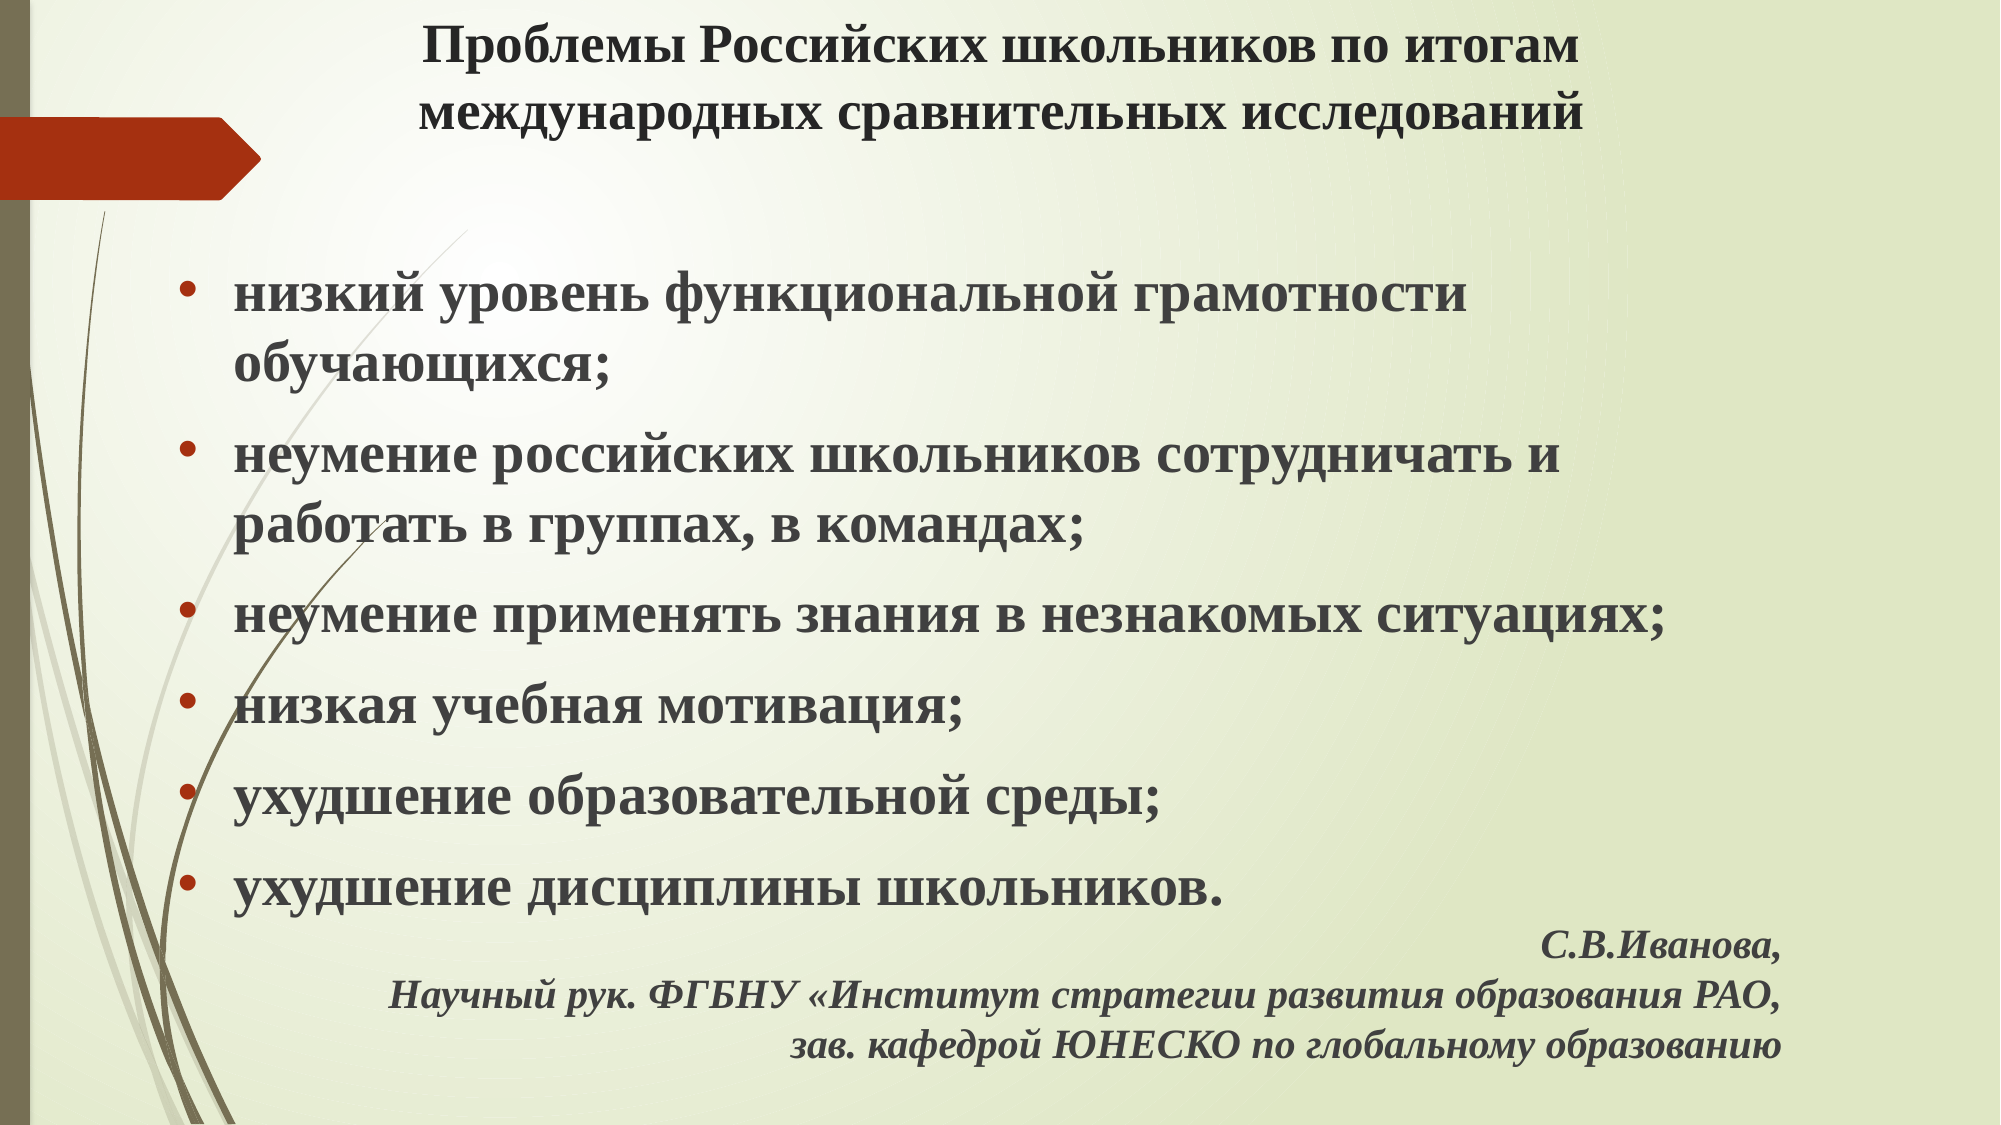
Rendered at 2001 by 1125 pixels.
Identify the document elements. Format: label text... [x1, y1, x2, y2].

list низкий уровень функциональной грамотности обучающихся; неумение российских школьников сотрудничать и работать в группах, в командах; неумение применять знания в незнакомых ситуациях; низкая учебная мотивация; ухудшение образовательной среды; ухудшение дисциплины школьников. С.В.Иванова, Научный рук. ФГБНУ «Институт стратегии развития образования РАО, зав. кафедрой ЮНЕСКО по глобальному образованию [162, 164, 1809, 1085]
title Проблемы Российских школьников по итогам международных сравнительных исследований [384, 0, 1619, 164]
